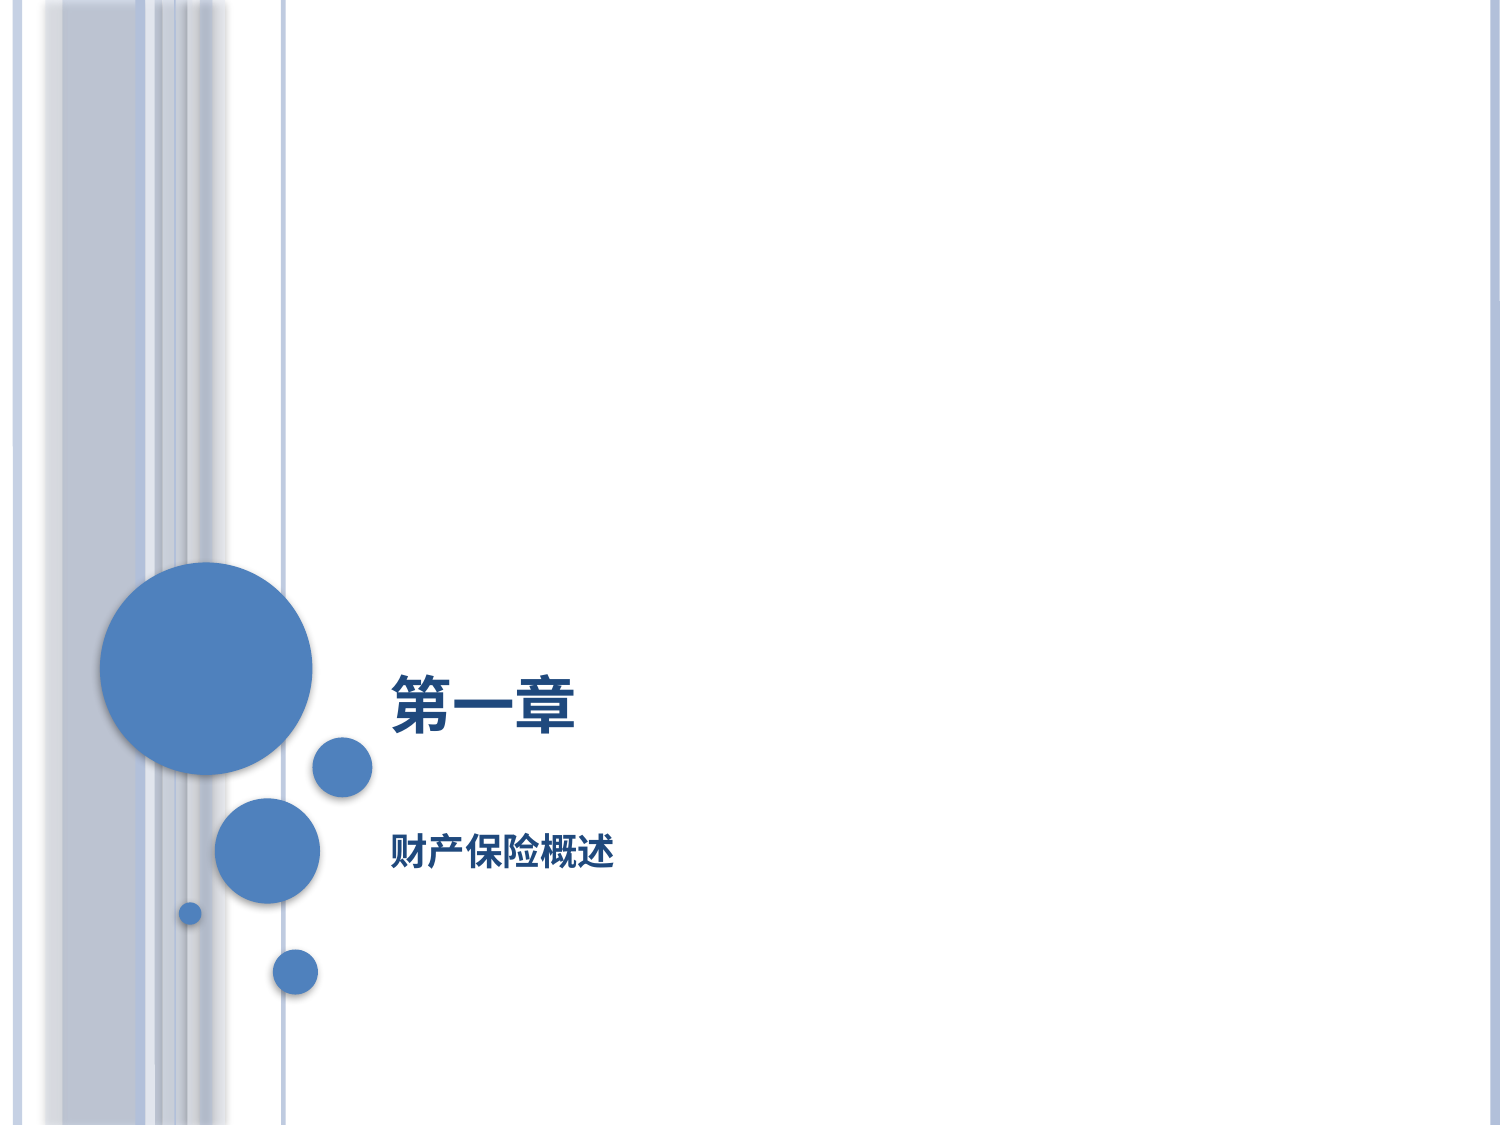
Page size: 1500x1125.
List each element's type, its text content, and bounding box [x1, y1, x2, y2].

subtitle 财产保险概述 [374, 820, 1388, 1047]
title 第一章 [375, 512, 1388, 820]
